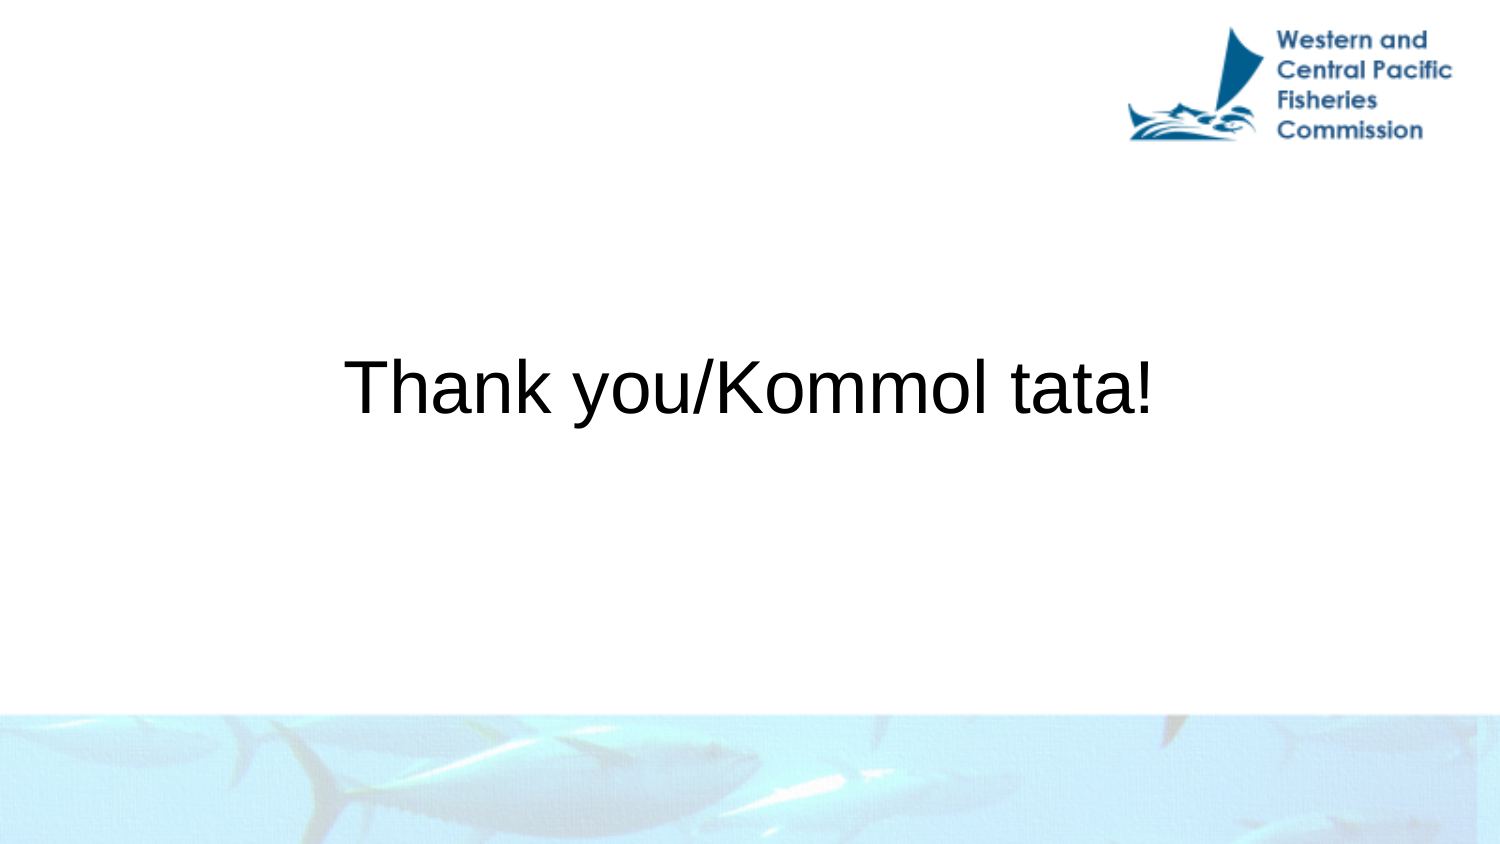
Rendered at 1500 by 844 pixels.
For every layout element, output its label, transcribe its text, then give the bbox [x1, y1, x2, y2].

title Thank you/Kommol tata! [25, 282, 1475, 485]
picture [0, 0, 1500, 844]
